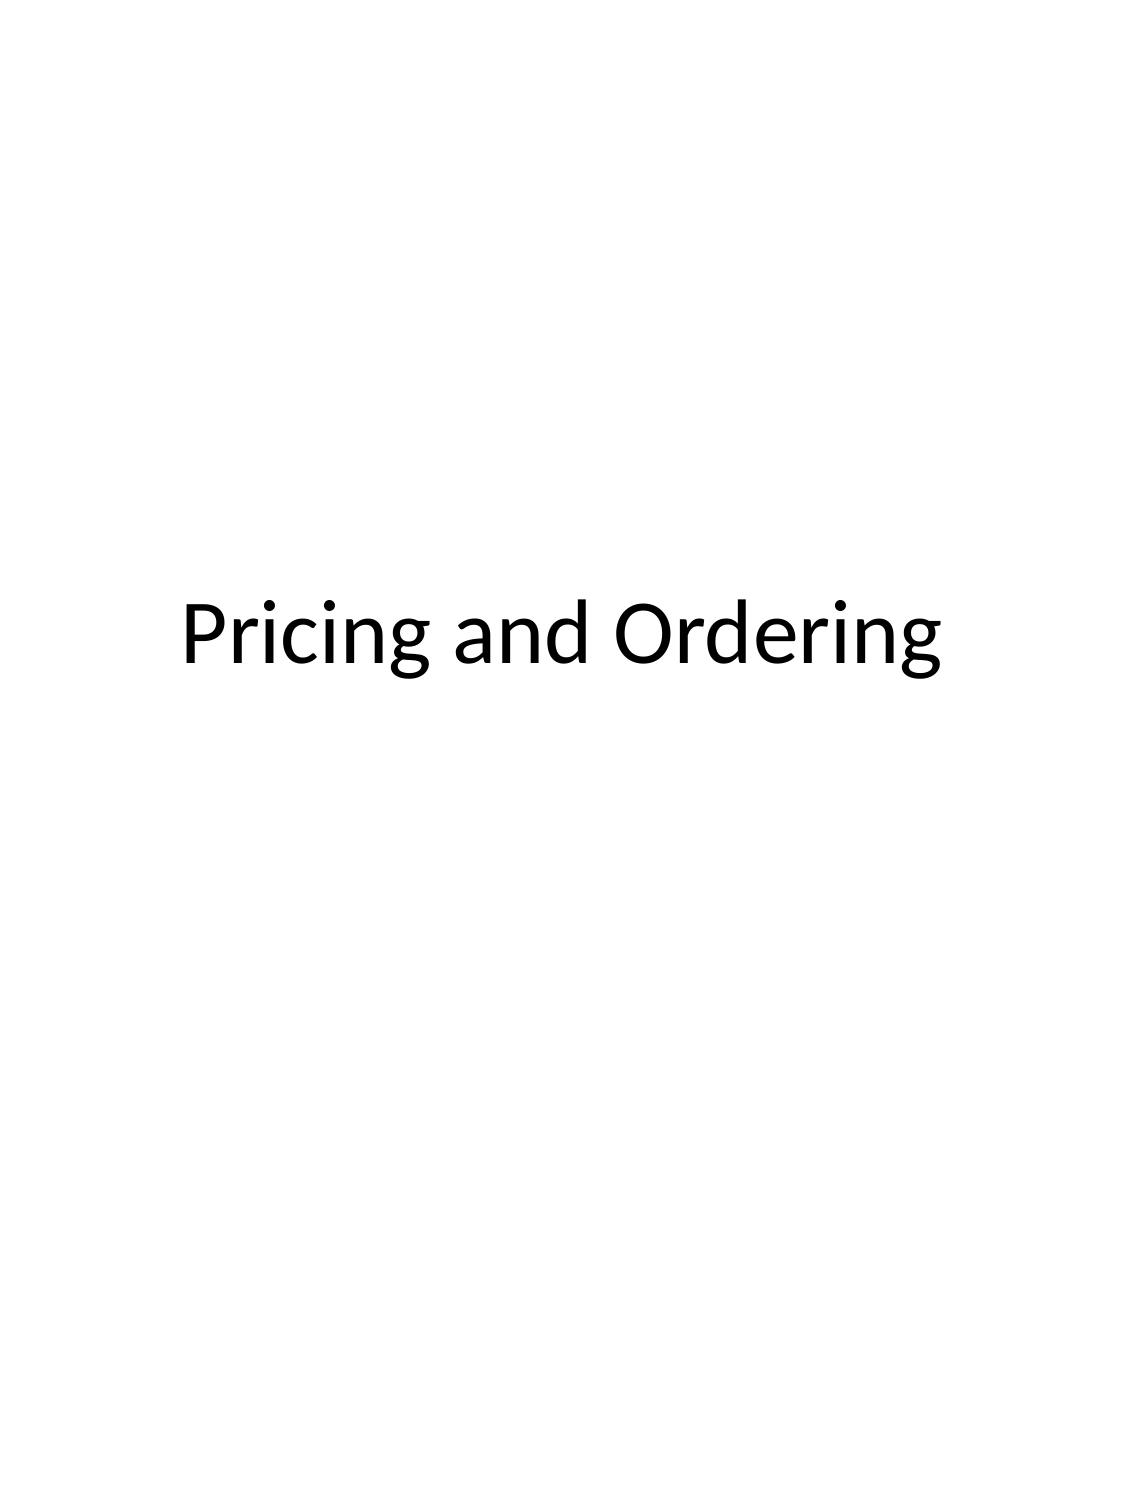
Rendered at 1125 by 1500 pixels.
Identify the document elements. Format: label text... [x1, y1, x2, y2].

title Pricing and Ordering [84, 465, 1041, 788]
